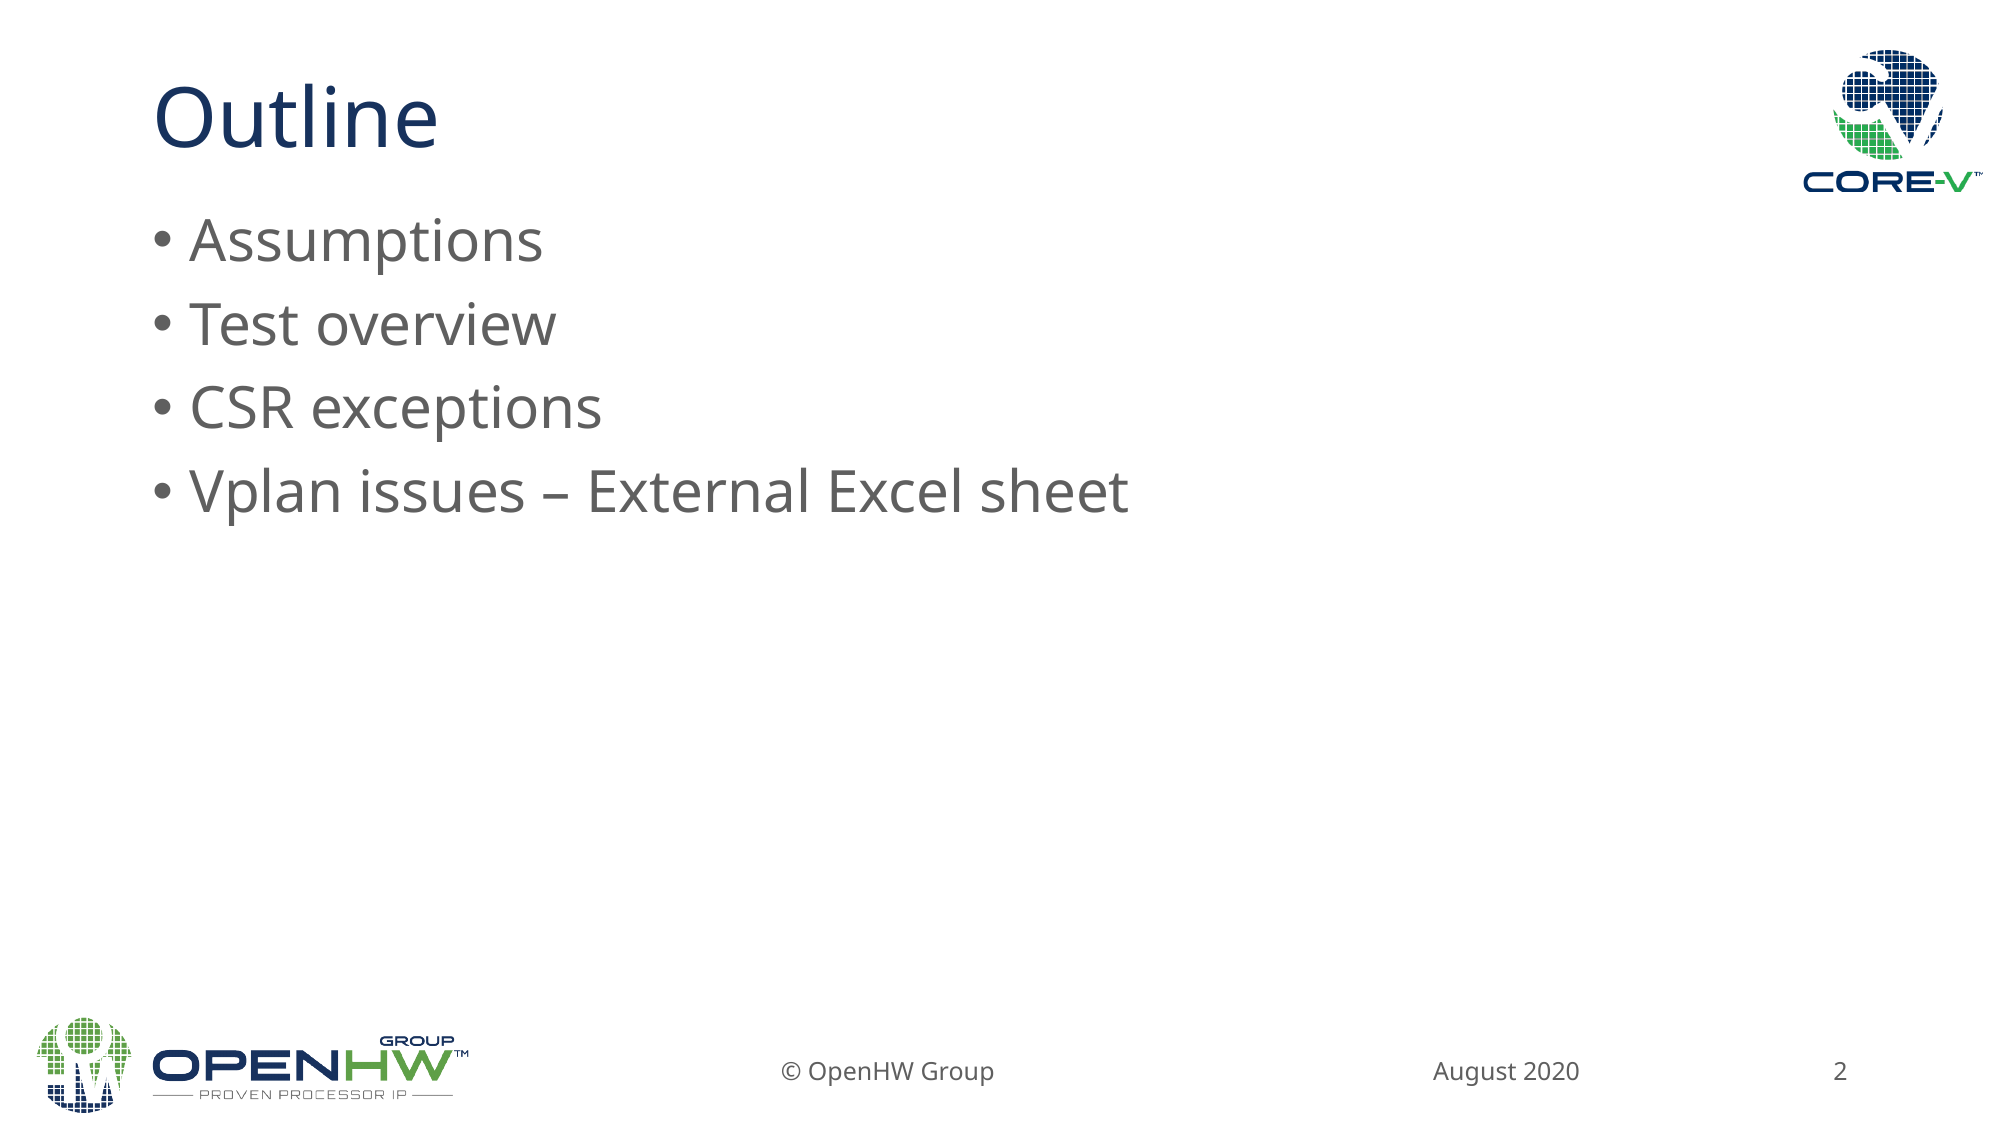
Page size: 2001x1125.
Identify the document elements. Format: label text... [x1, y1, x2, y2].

footer © OpenHW Group [550, 1042, 1226, 1103]
list Assumptions Test overview CSR exceptions Vplan issues – External Excel sheet [137, 203, 1863, 1014]
picture [32, 1013, 473, 1117]
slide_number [1335, 1040, 1678, 1101]
title Outline [137, 59, 1804, 181]
slide_number 2 [1782, 1042, 1863, 1103]
